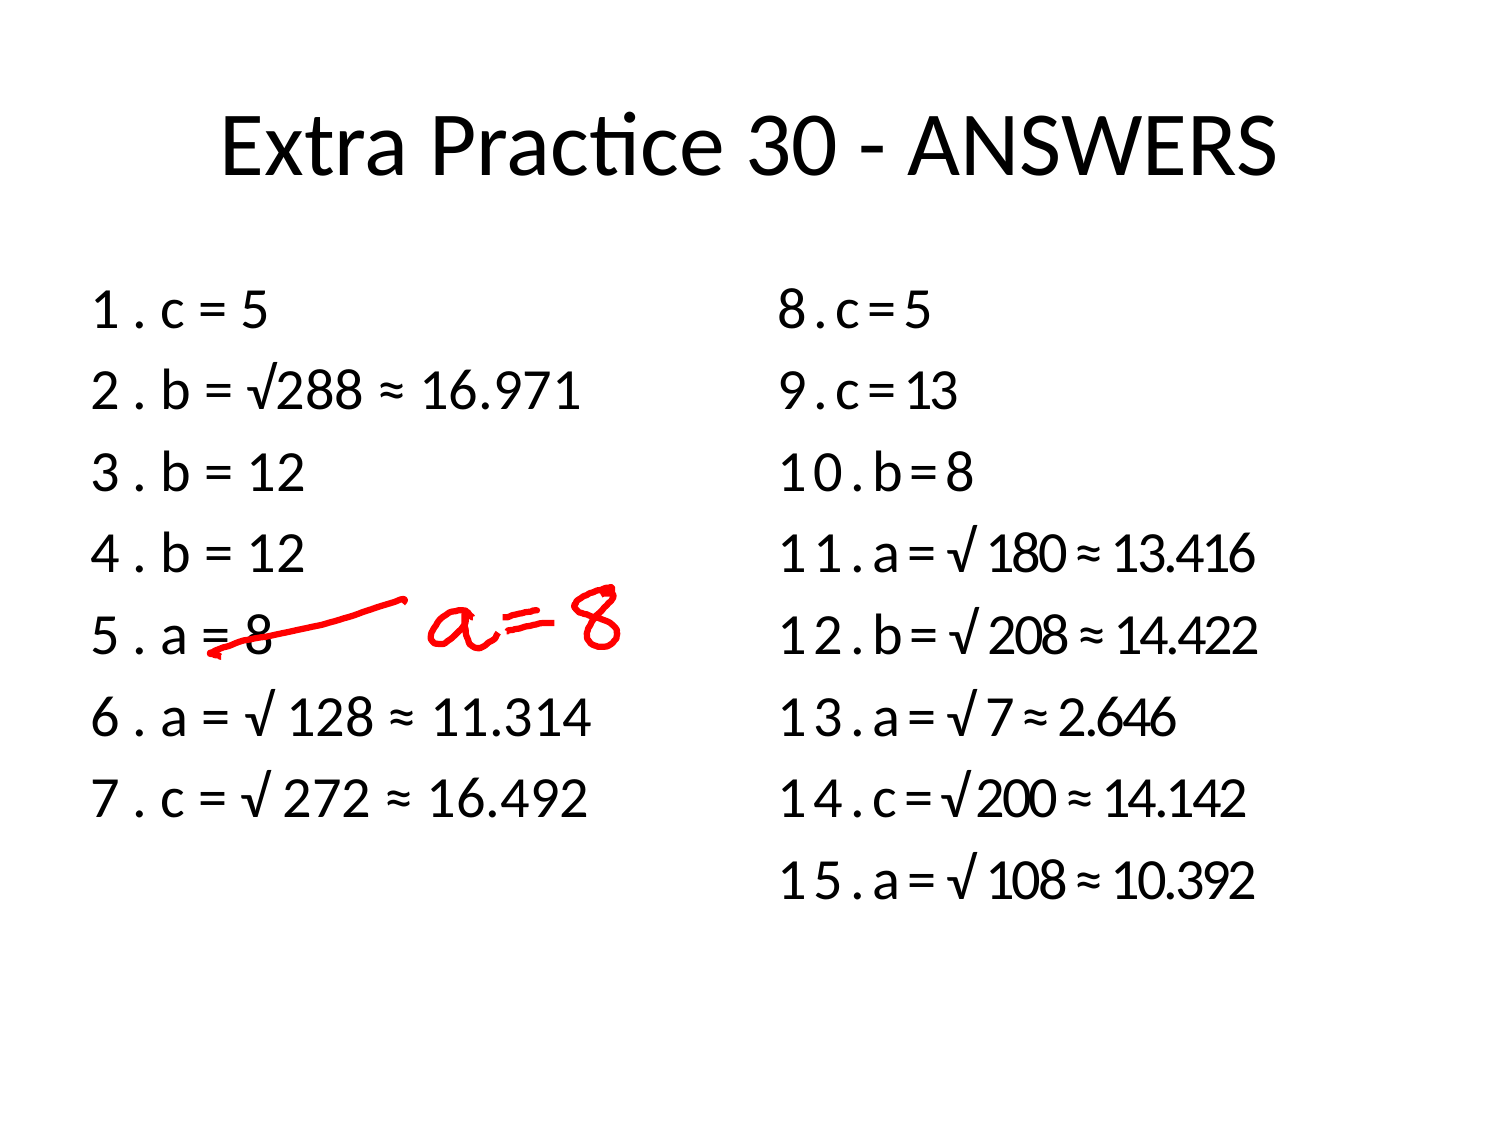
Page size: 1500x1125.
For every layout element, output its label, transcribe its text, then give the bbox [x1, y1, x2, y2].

text_box [430, 609, 499, 649]
text_box [573, 586, 618, 648]
title Extra Practice 30 - ANSWERS [75, 45, 1425, 233]
text_box [502, 609, 539, 619]
text_box [506, 622, 555, 633]
list 1 . c = 5 2 . b = √288 ≈ 16.971 3 . b = 12 4 . b = 12 5 . a = 8 6 . a = √ 128 ≈ 11.314 7 . c = √ 272 ≈ 16.492 [75, 262, 738, 1005]
list 8 . c = 5 9 . c = 13 1 0 . b = 8 1 1 . a = √ 180 ≈ 13.416 1 2 . b = √ 208 ≈ 14.422 1 3 . a = √ 7 ≈ 2.646 1 4 . c = √ 200 ≈ 14.142 1 5 . a = √ 108 ≈ 10.392 [762, 262, 1425, 1005]
text_box [209, 598, 406, 658]
